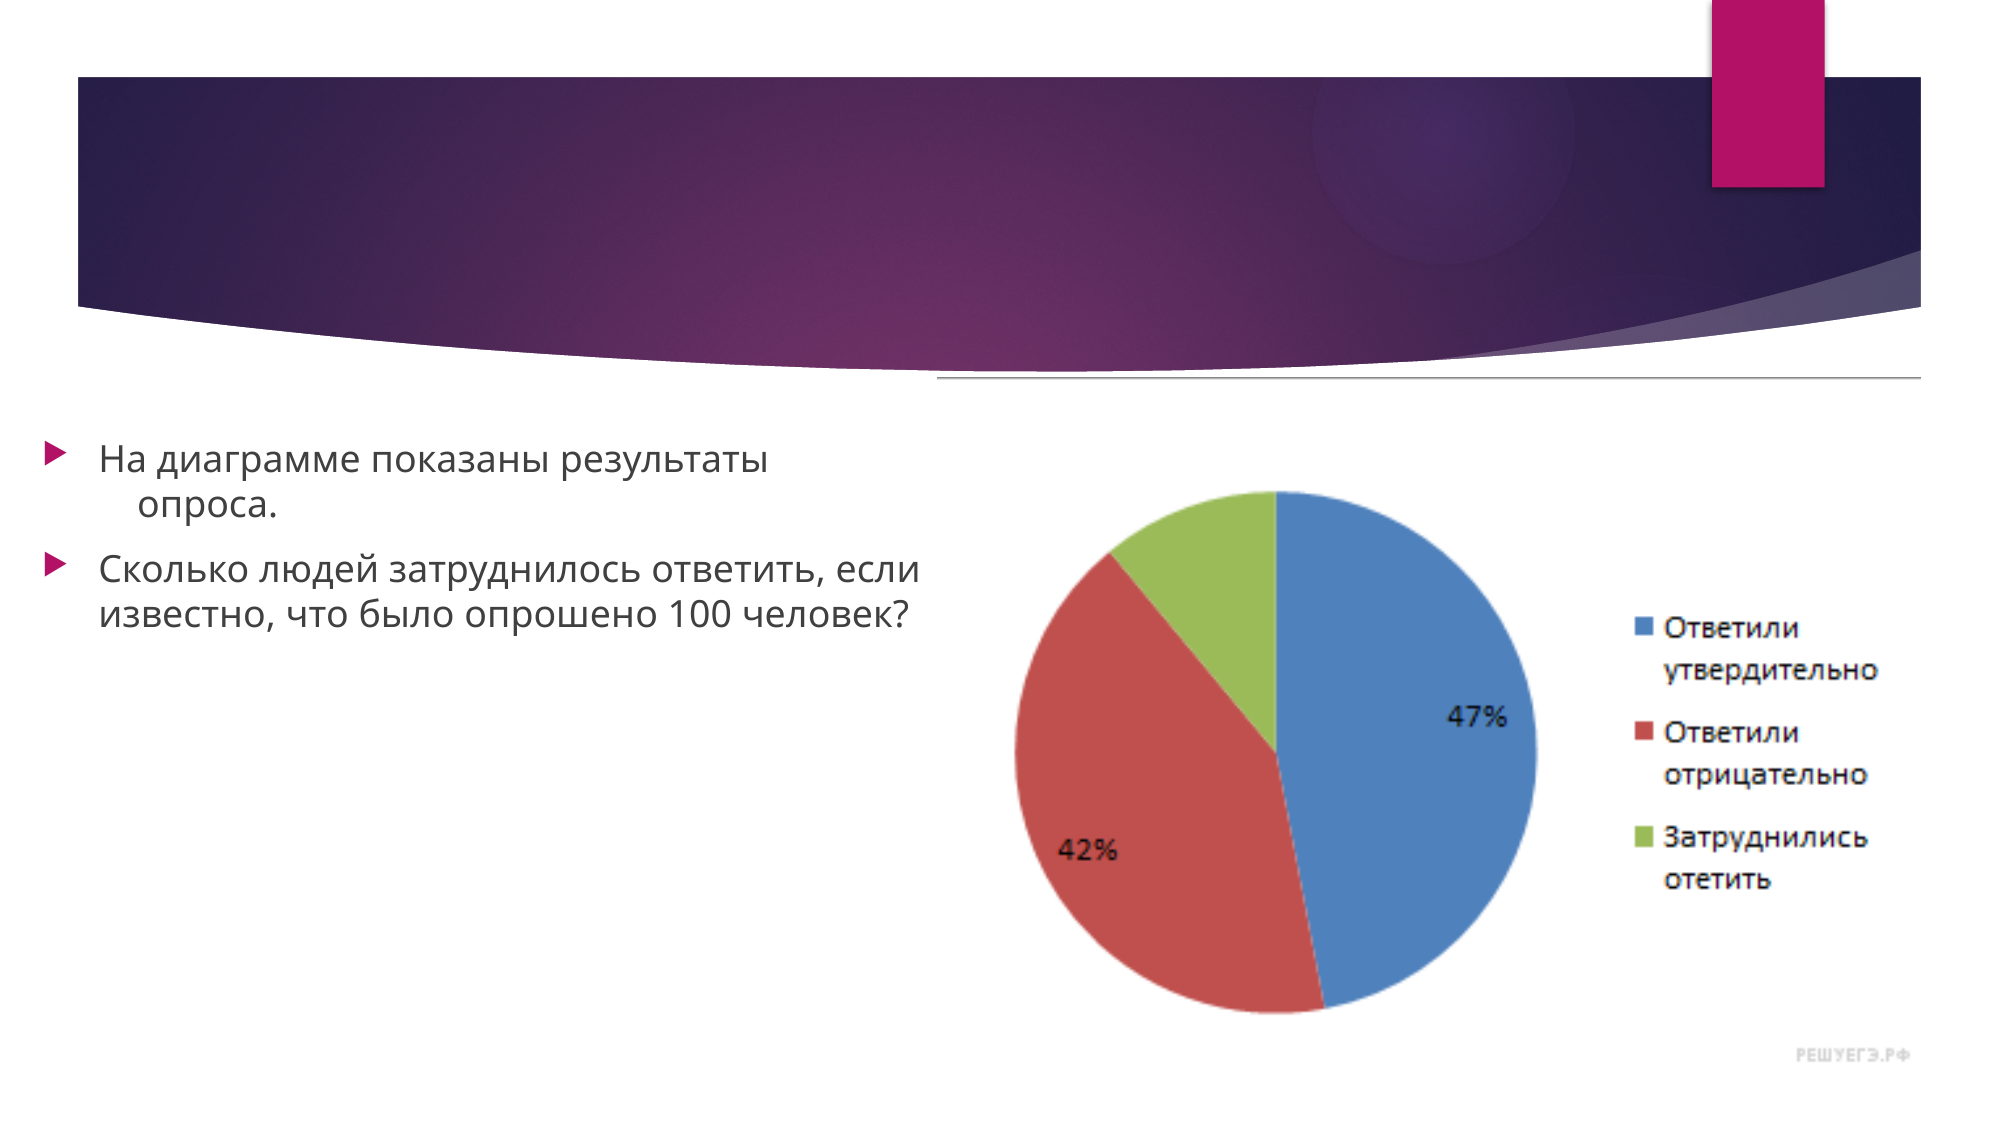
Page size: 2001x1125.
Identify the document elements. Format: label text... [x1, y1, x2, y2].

picture [936, 376, 1921, 1125]
list На диаграмме показаны результаты опроса. Сколько людей затруднилось ответить, если известно, что было опрошено 100 человек? [27, 427, 931, 1067]
